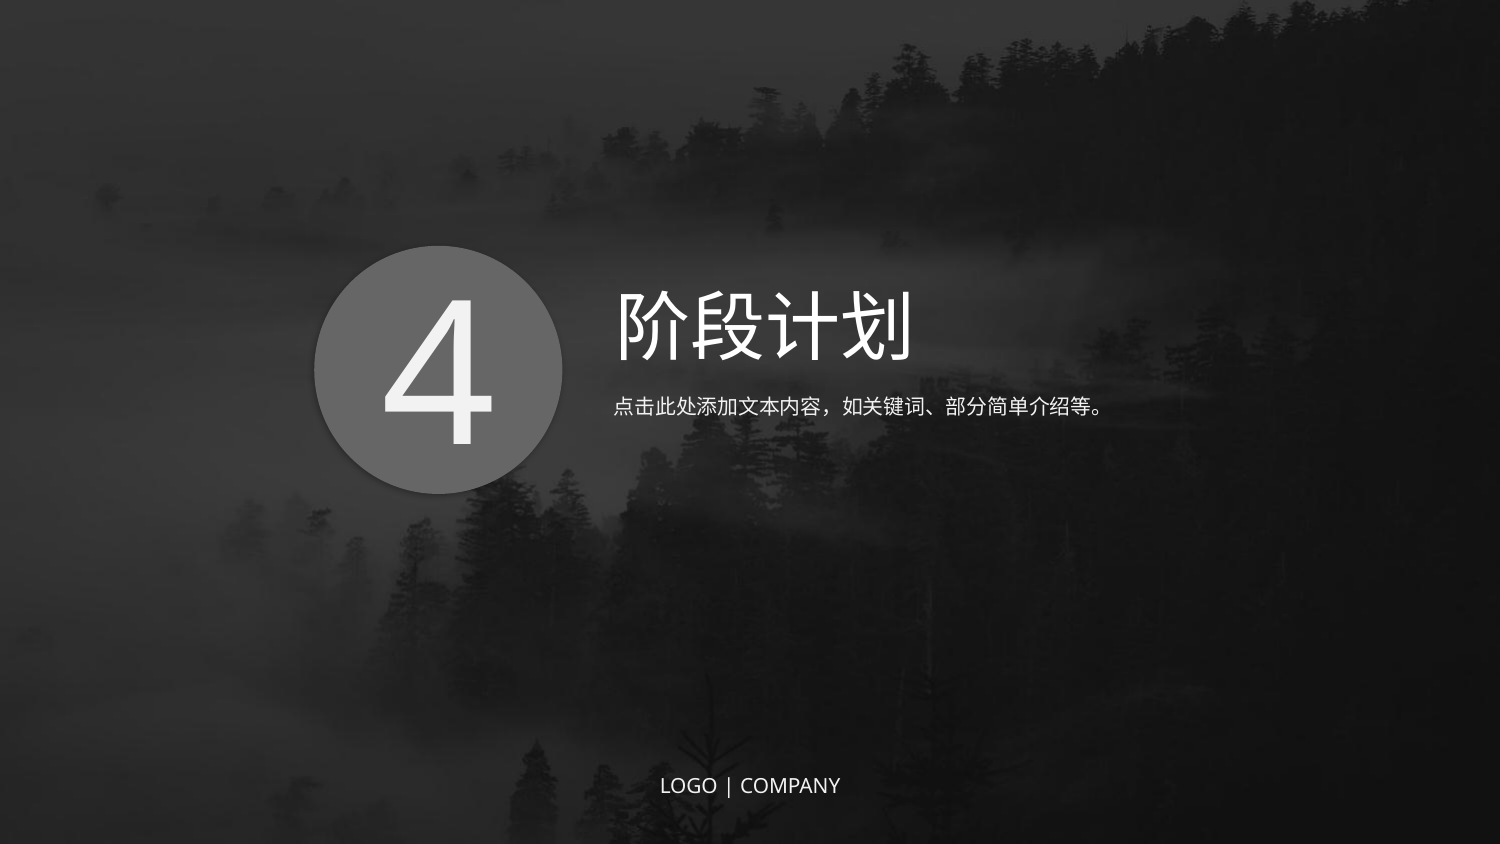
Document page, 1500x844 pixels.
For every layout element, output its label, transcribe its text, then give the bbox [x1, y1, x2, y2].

text_box LOGO | COMPANY [644, 765, 856, 806]
text_box 阶段计划 [600, 272, 931, 378]
picture [0, 0, 1500, 844]
text_box [313, 268, 366, 472]
text_box 4 [366, 237, 511, 492]
text_box [511, 268, 564, 472]
text_box 点击此处添加文本内容，如关键词、部分简单介绍等。 [598, 378, 1186, 426]
